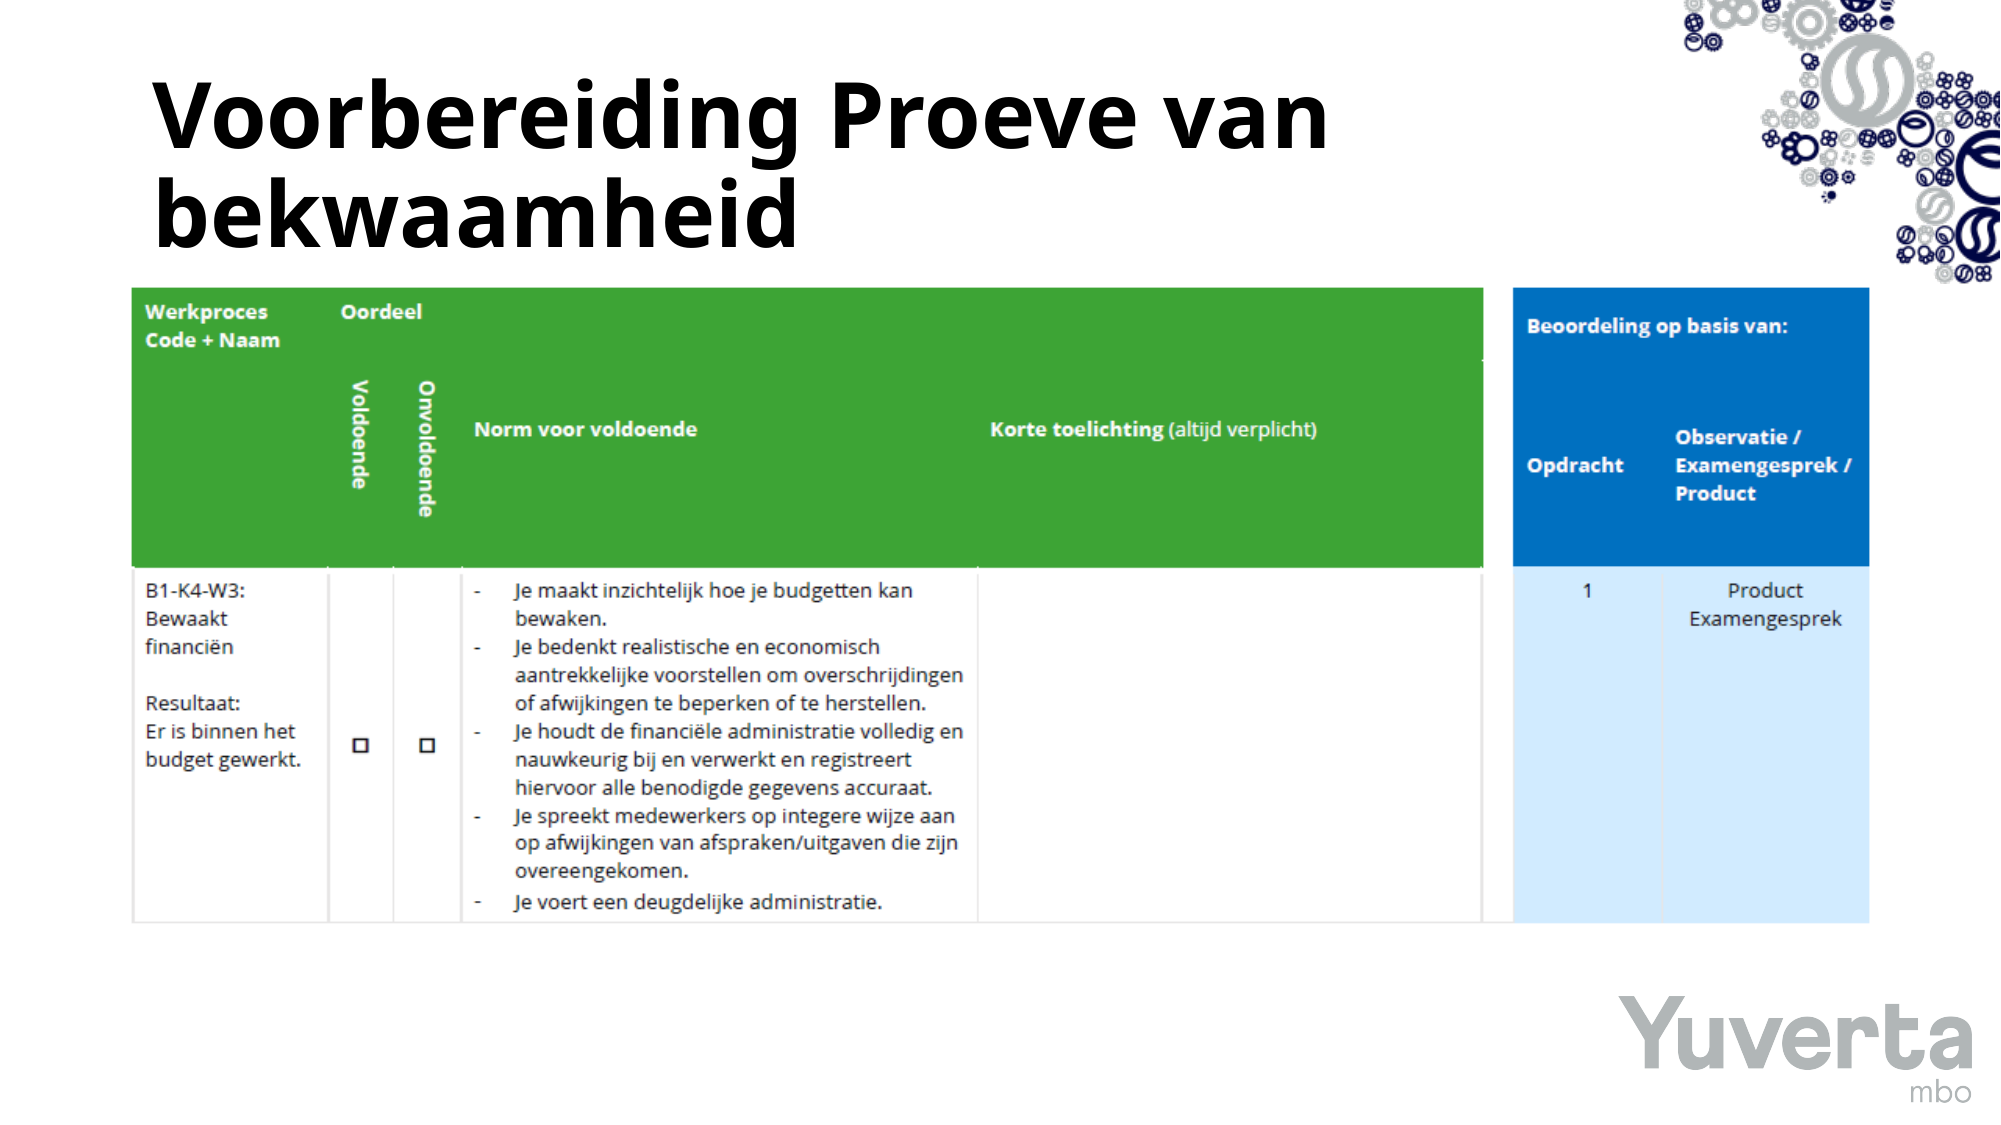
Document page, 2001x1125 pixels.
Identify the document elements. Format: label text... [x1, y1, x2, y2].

title Voorbereiding Proeve van bekwaamheid [137, 59, 1863, 277]
picture [0, 0, 2000, 1125]
